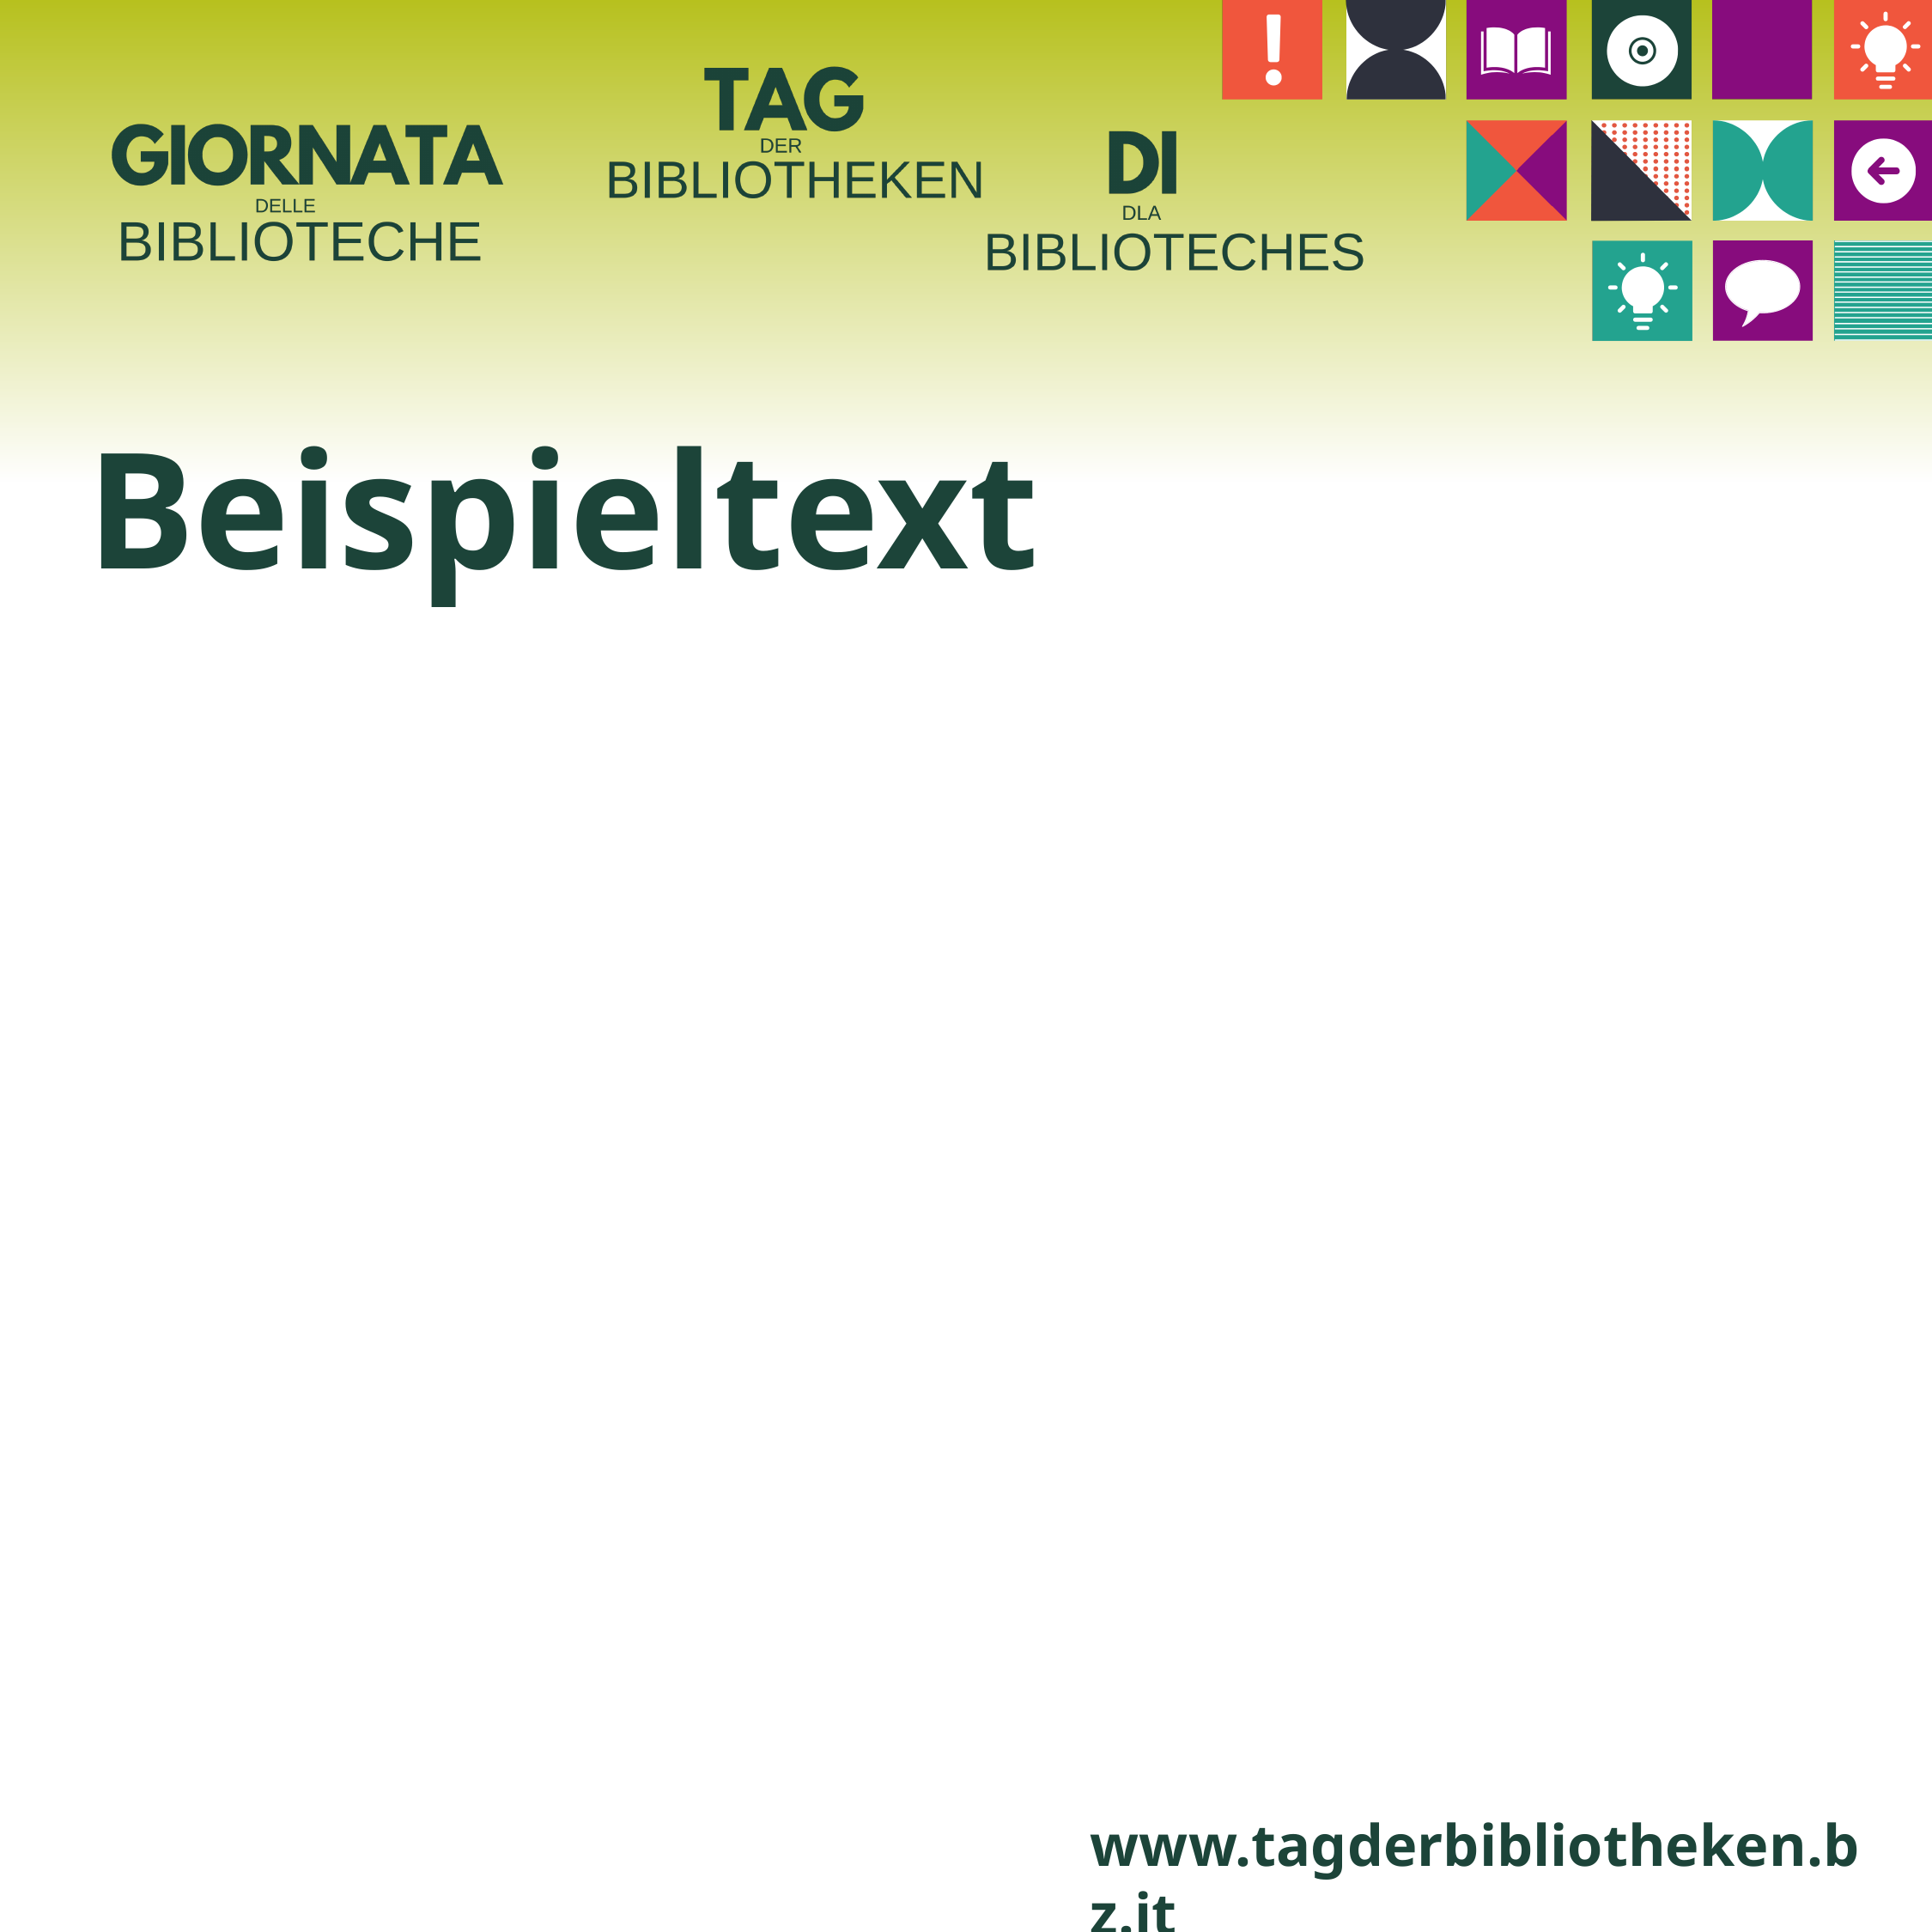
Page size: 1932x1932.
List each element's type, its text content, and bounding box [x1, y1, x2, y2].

text_box www.tagderbibliotheken.bz.it [1078, 1802, 1876, 1932]
picture [91, 53, 529, 345]
text_box Beispieltext [74, 401, 1858, 608]
picture [552, 0, 1932, 359]
text_box [0, 0, 1932, 483]
